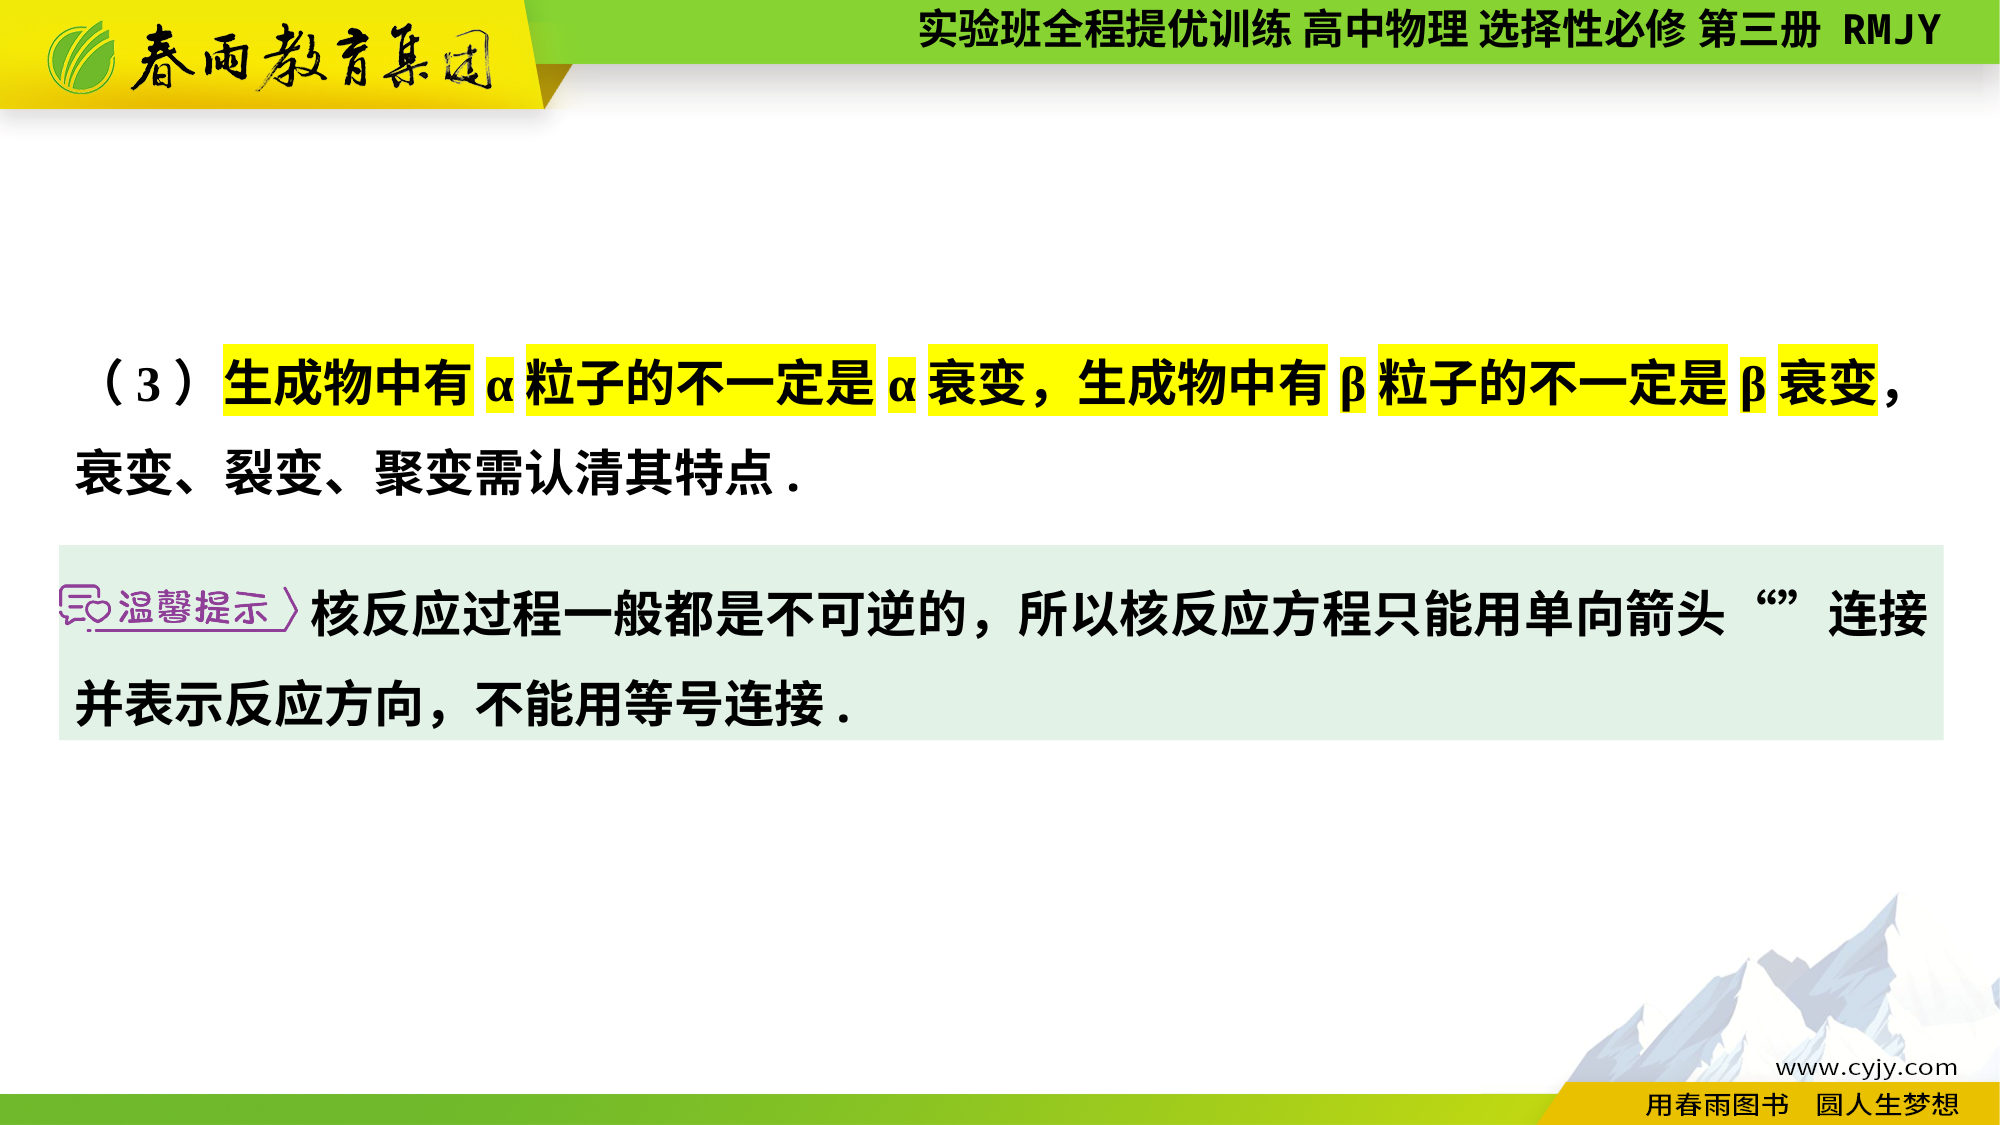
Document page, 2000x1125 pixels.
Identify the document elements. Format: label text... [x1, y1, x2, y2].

picture [0, 0, 2000, 1125]
list （3）生成物中有α粒子的不一定是α衰变，生成物中有β粒子的不一定是β衰变，衰变、裂变、聚变需认清其特点. [59, 314, 1944, 500]
